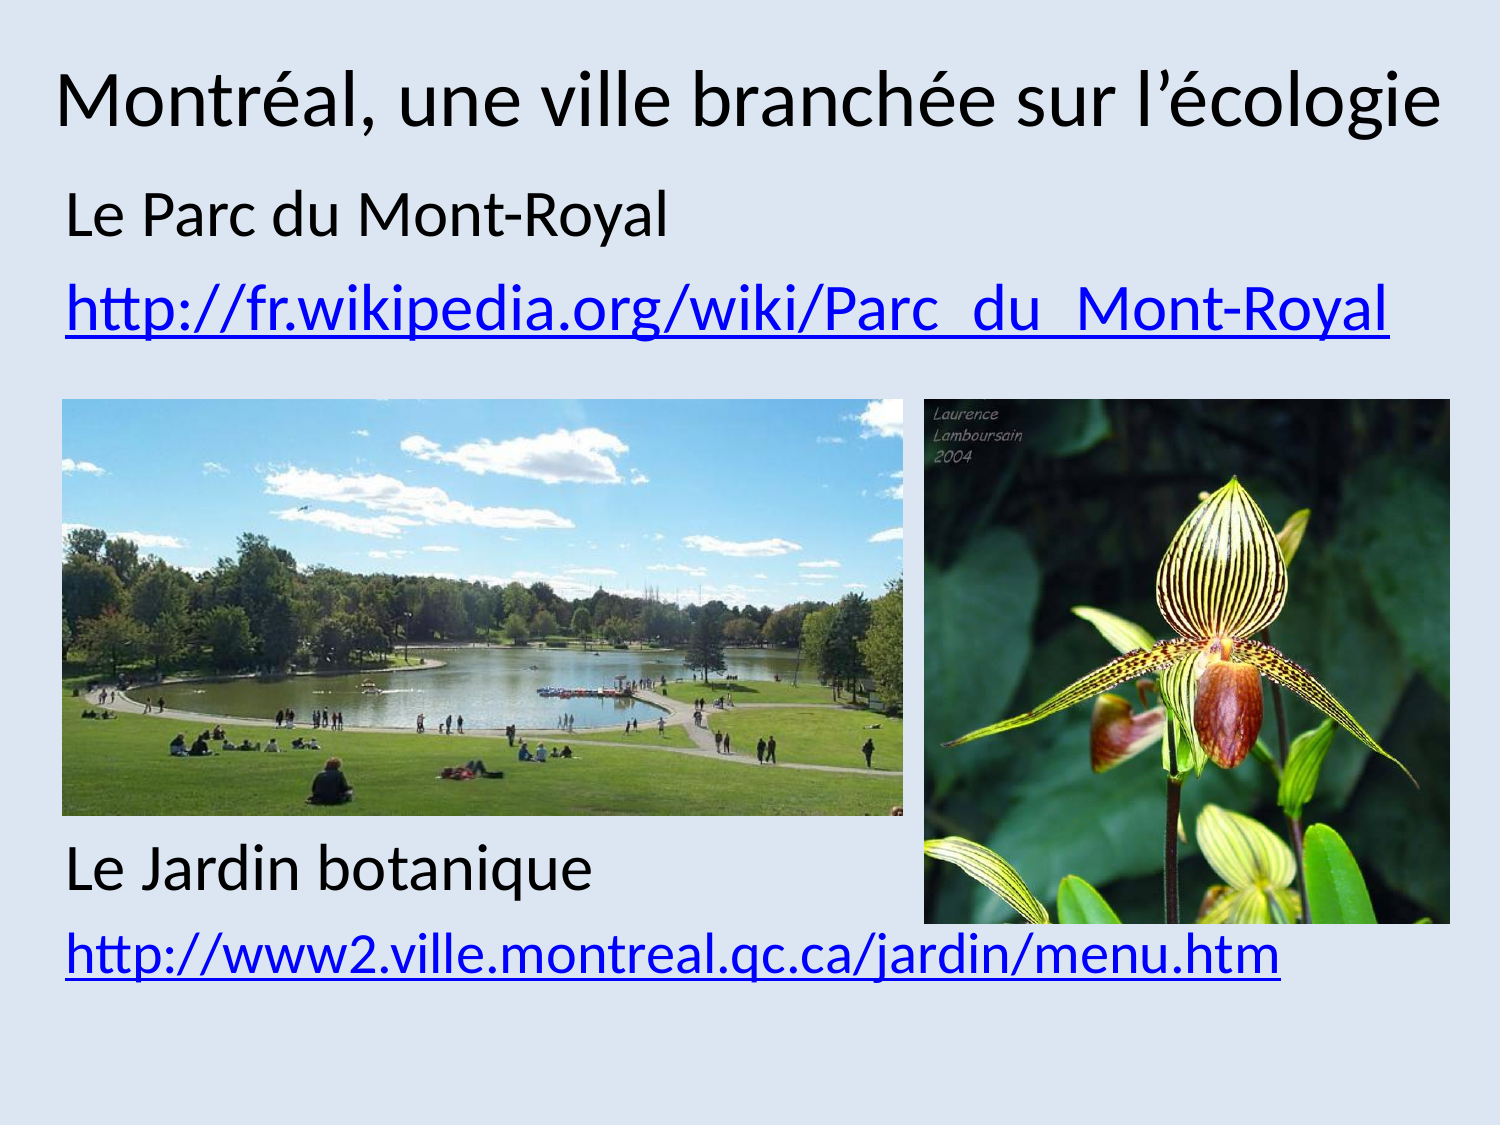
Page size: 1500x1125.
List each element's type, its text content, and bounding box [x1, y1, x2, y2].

picture [924, 399, 1451, 924]
title Montréal, une ville branchée sur l’écologie [0, 0, 1500, 188]
list Le Parc du Mont-Royal http://fr.wikipedia.org/wiki/Parc_du_Mont-Royal Le Jardin botanique http://www2.ville.montreal.qc.ca/jardin/menu.htm [50, 162, 1500, 1125]
picture [62, 399, 903, 816]
